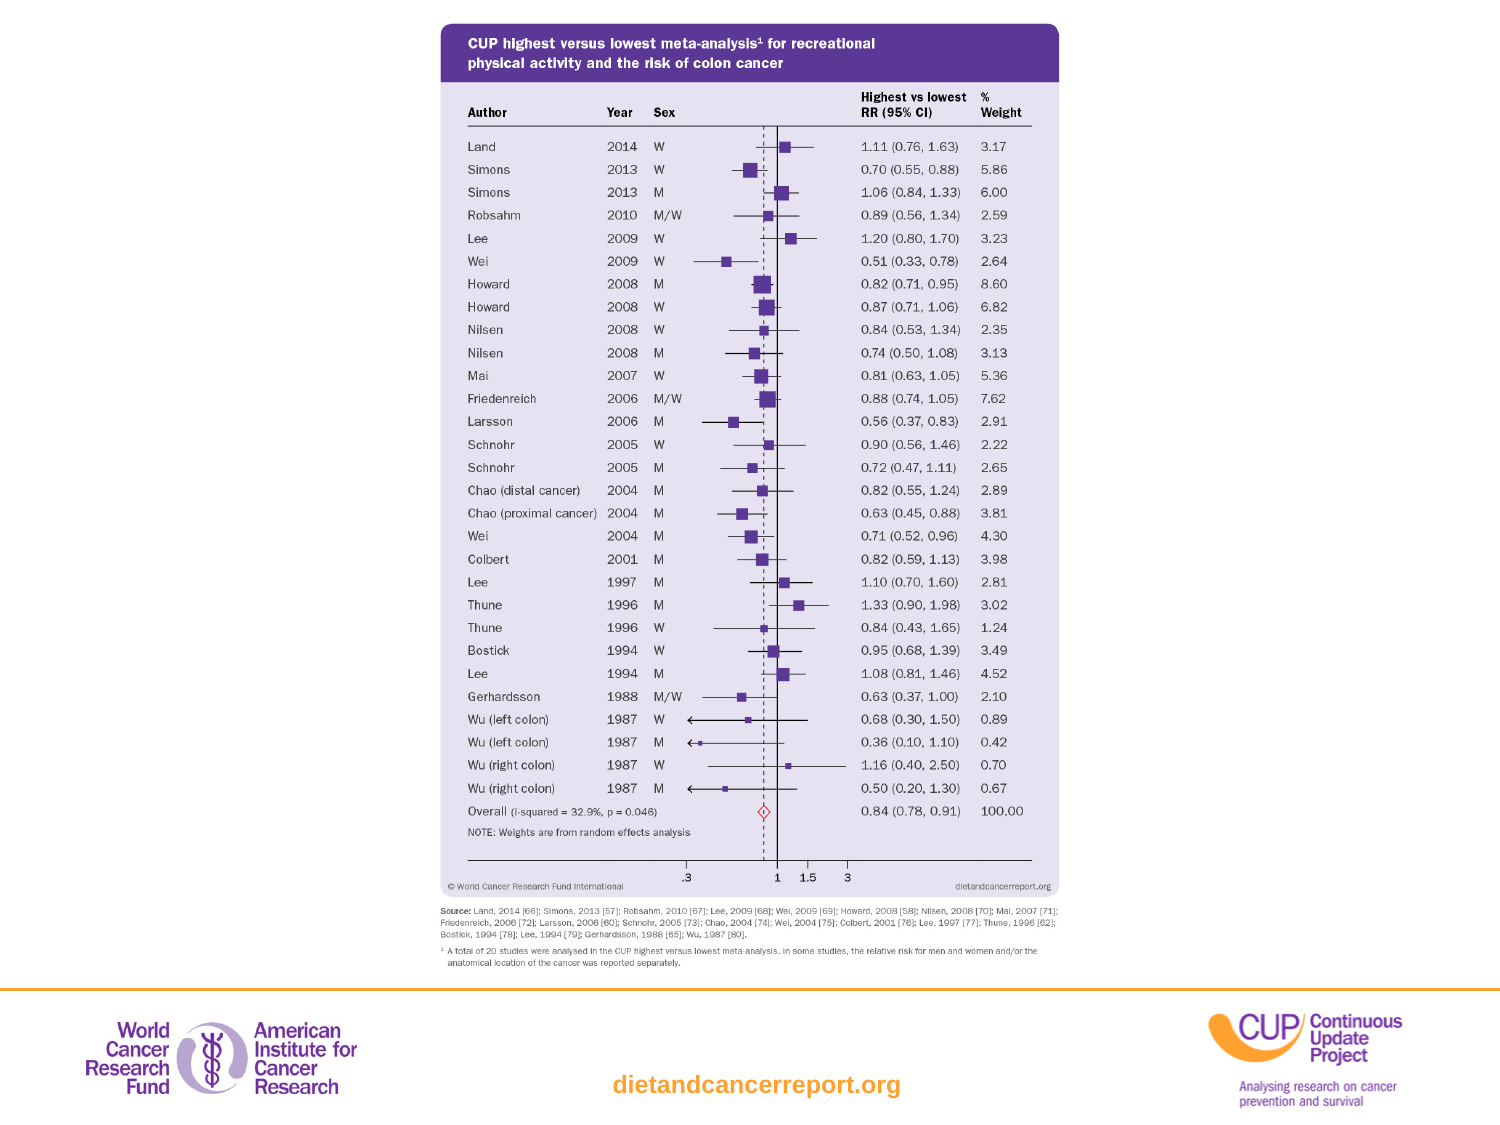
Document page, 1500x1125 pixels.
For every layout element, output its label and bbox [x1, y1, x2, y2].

picture [422, 4, 1078, 985]
picture [1207, 1013, 1403, 1109]
picture [86, 1022, 357, 1094]
